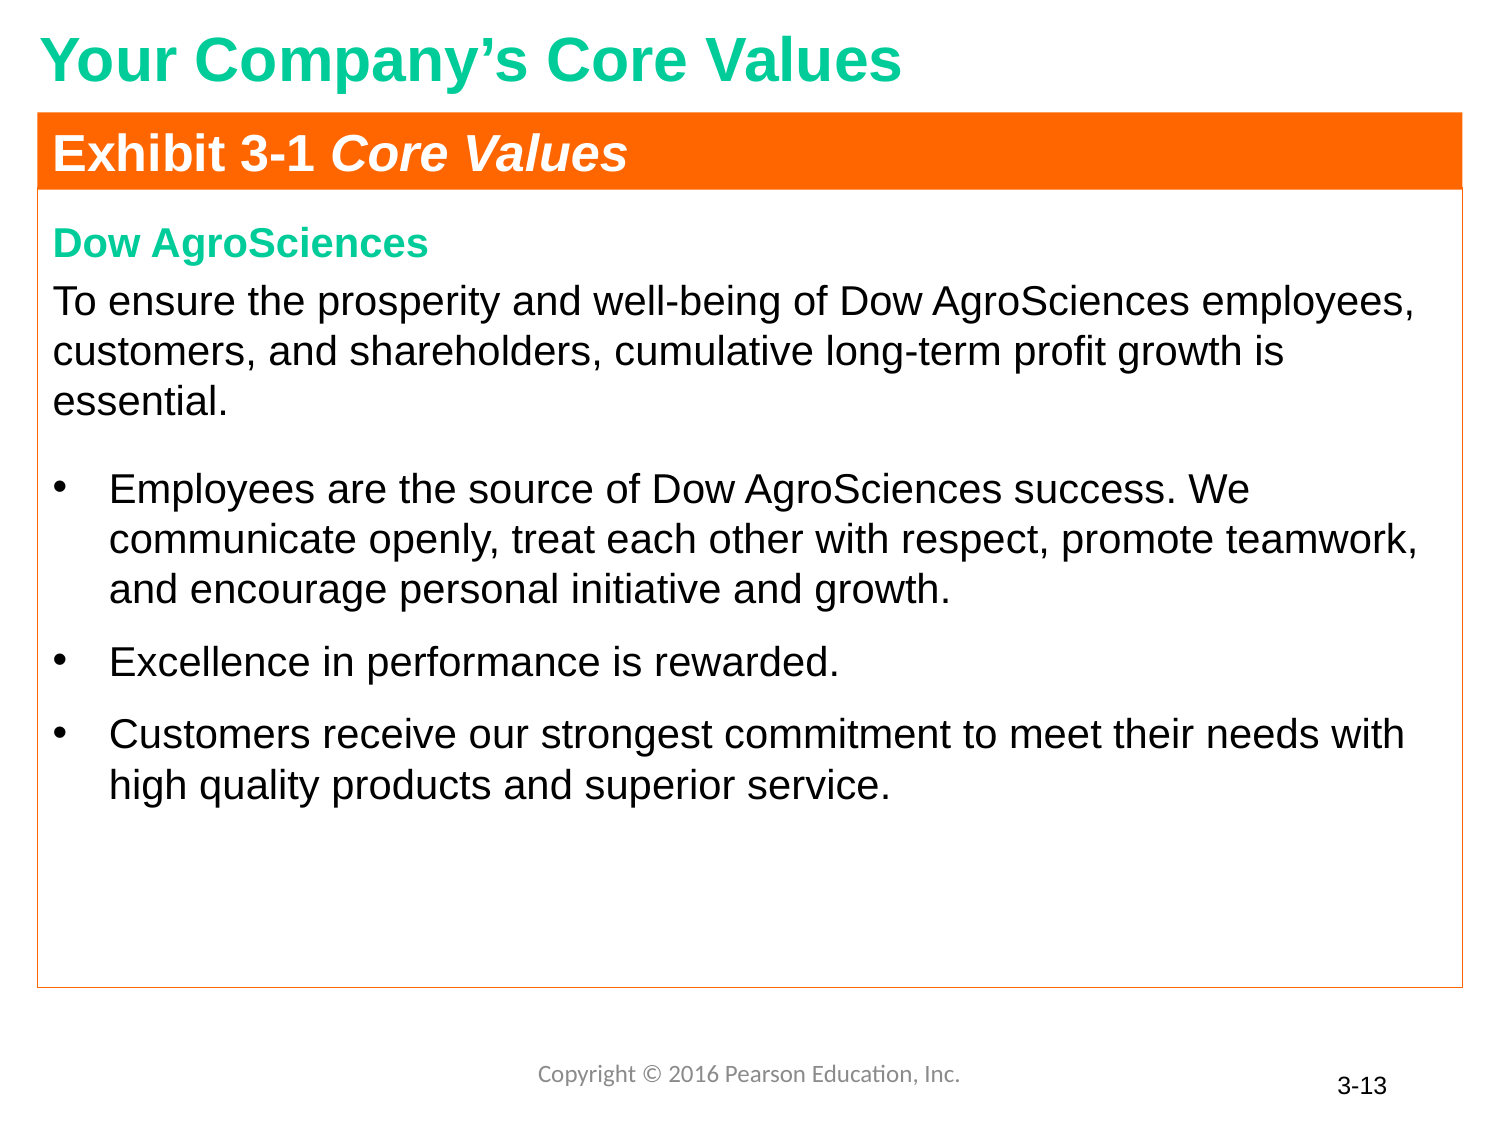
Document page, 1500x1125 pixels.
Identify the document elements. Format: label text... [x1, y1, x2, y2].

title Your Company’s Core Values [24, 0, 1375, 150]
footer Copyright © 2016 Pearson Education, Inc. [512, 1042, 988, 1103]
text_box Exhibit 3-1 Core Values [37, 112, 1463, 190]
list Dow AgroSciences To ensure the prosperity and well-being of Dow AgroSciences employees, customers, and shareholders, cumulative long-term profit growth is essential. Employees are the source of Dow AgroSciences success. We communicate openly, treat each other with respect, promote teamwork, and encourage personal initiative and growth. Excellence in performance is rewarded. Customers receive our strongest commitment to meet their needs with high quality products and superior service. [37, 190, 1463, 988]
